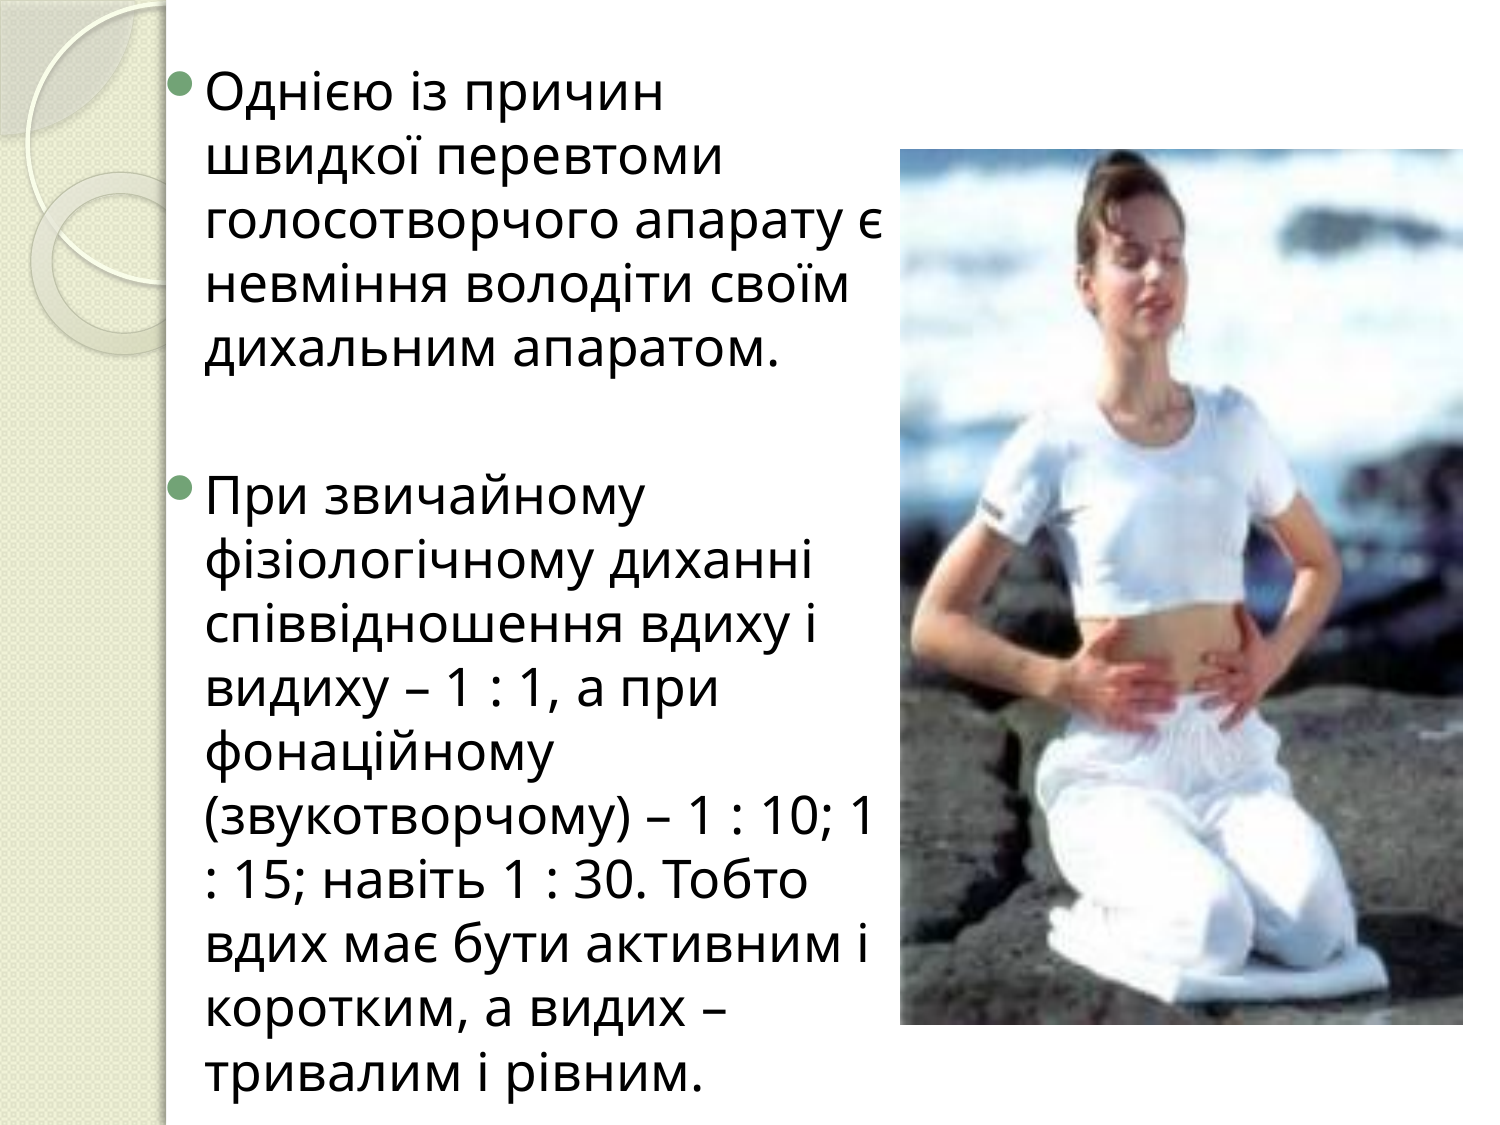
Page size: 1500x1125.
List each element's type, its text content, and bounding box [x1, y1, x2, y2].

list Однією із причин швидкої перевтоми голосотворчого апарату є невміння володіти своїм дихальним апаратом. При звичайному фізіологічному диханні співвідношення вдиху і видиху – 1 : 1, а при фонаційному (звукотворчому) – 1 : 10; 1 : 15; навіть 1 : 30. Тобто вдих має бути активним і коротким, а видих – тривалим і рівним. [137, 50, 900, 1125]
picture [899, 149, 1463, 1026]
